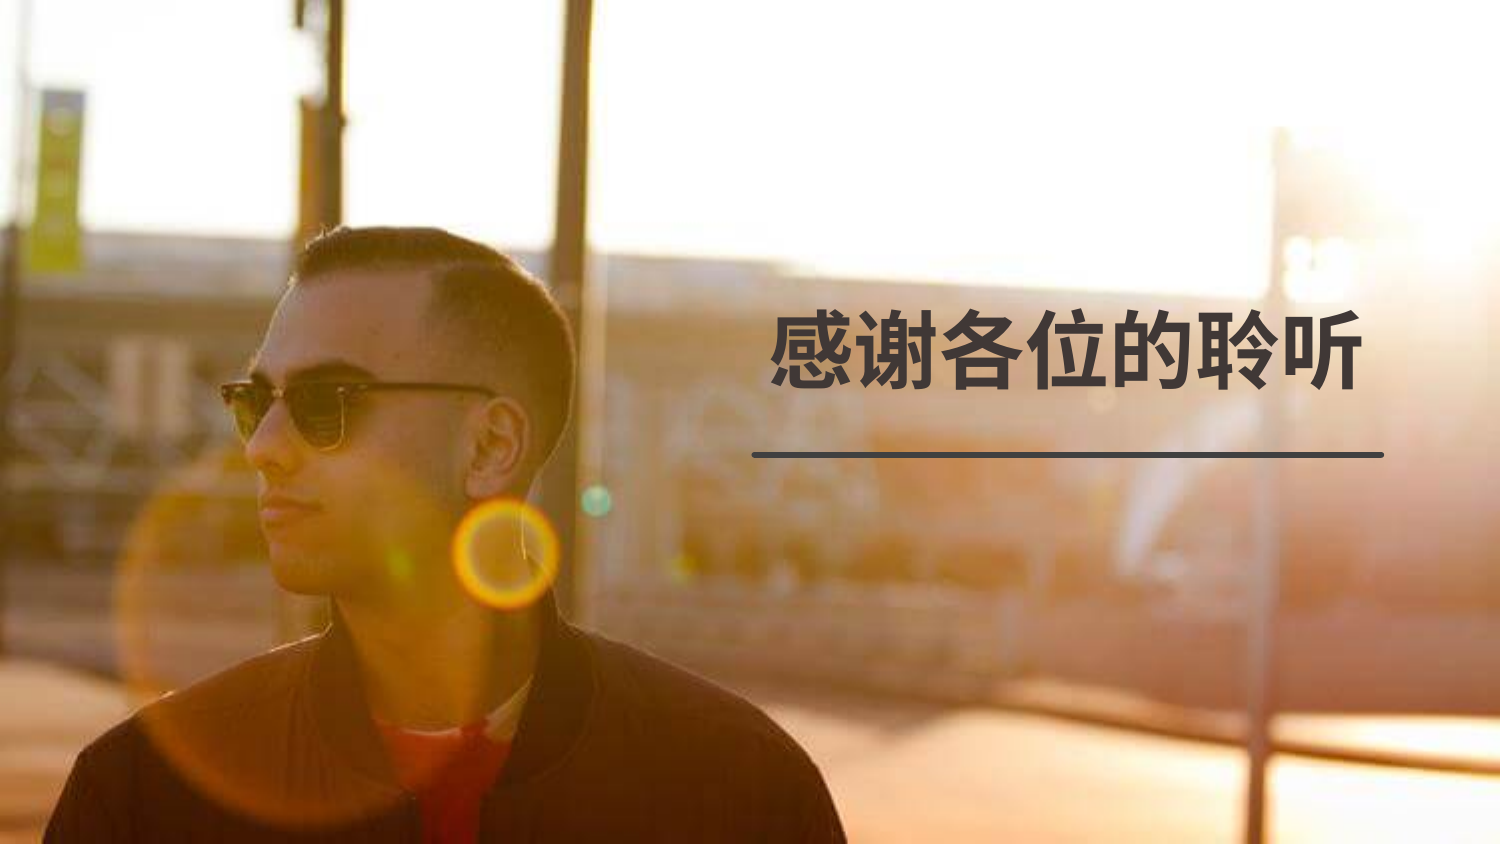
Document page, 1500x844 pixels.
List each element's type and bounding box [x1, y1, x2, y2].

text_box [678, 289, 1457, 458]
picture [0, 0, 1500, 844]
